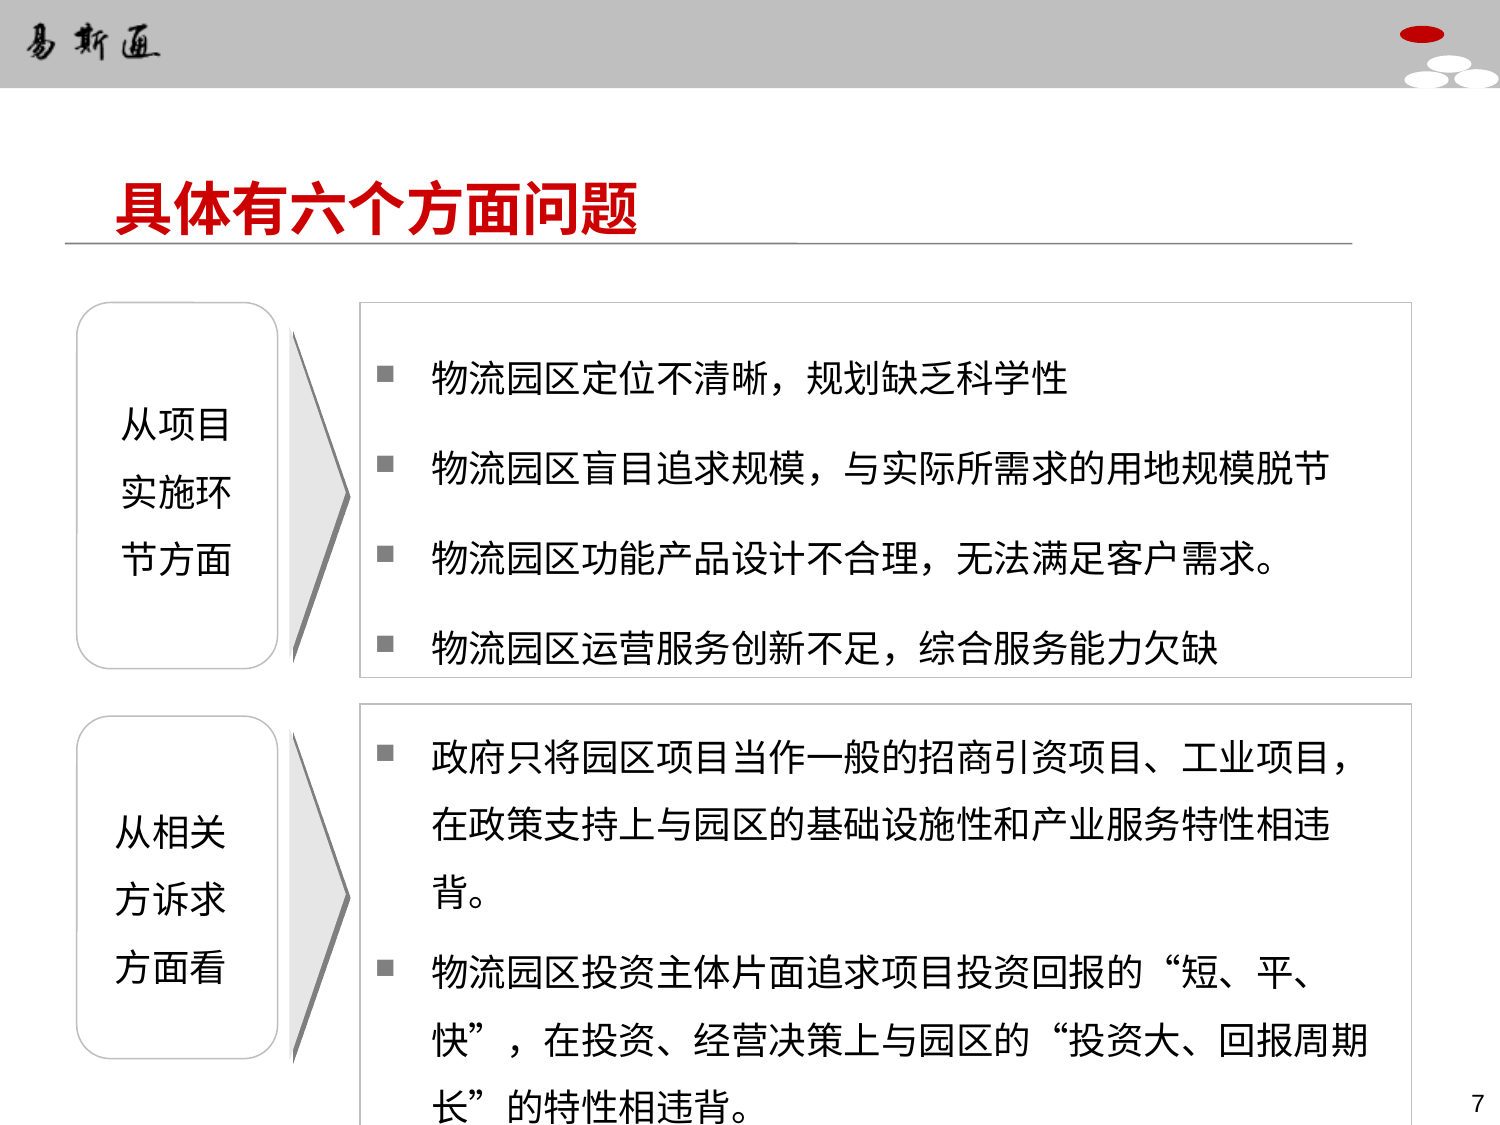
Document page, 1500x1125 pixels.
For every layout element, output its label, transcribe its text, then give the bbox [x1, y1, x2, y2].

text_box 物流园区定位不清晰，规划缺乏科学性 物流园区盲目追求规模，与实际所需求的用地规模脱节 物流园区功能产品设计不合理，无法满足客户需求。 物流园区运营服务创新不足，综合服务能力欠缺 [360, 302, 1412, 678]
text_box 从相关方诉求方面看 [88, 763, 254, 1012]
text_box 政府只将园区项目当作一般的招商引资项目、工业项目，在政策支持上与园区的基础设施性和产业服务特性相违背。 物流园区投资主体片面追求项目投资回报的“短、平、快”，在投资、经营决策上与园区的“投资大、回报周期长”的特性相违背。 [360, 704, 1412, 1125]
text_box [76, 302, 278, 669]
slide_number 6 [1435, 1049, 1500, 1125]
text_box [289, 727, 346, 1061]
text_box [289, 326, 346, 659]
text_box 具体有六个方面问题 [100, 137, 1270, 237]
picture [16, 16, 167, 72]
text_box [76, 716, 278, 1059]
text_box 从项目实施环节方面 [88, 349, 266, 610]
